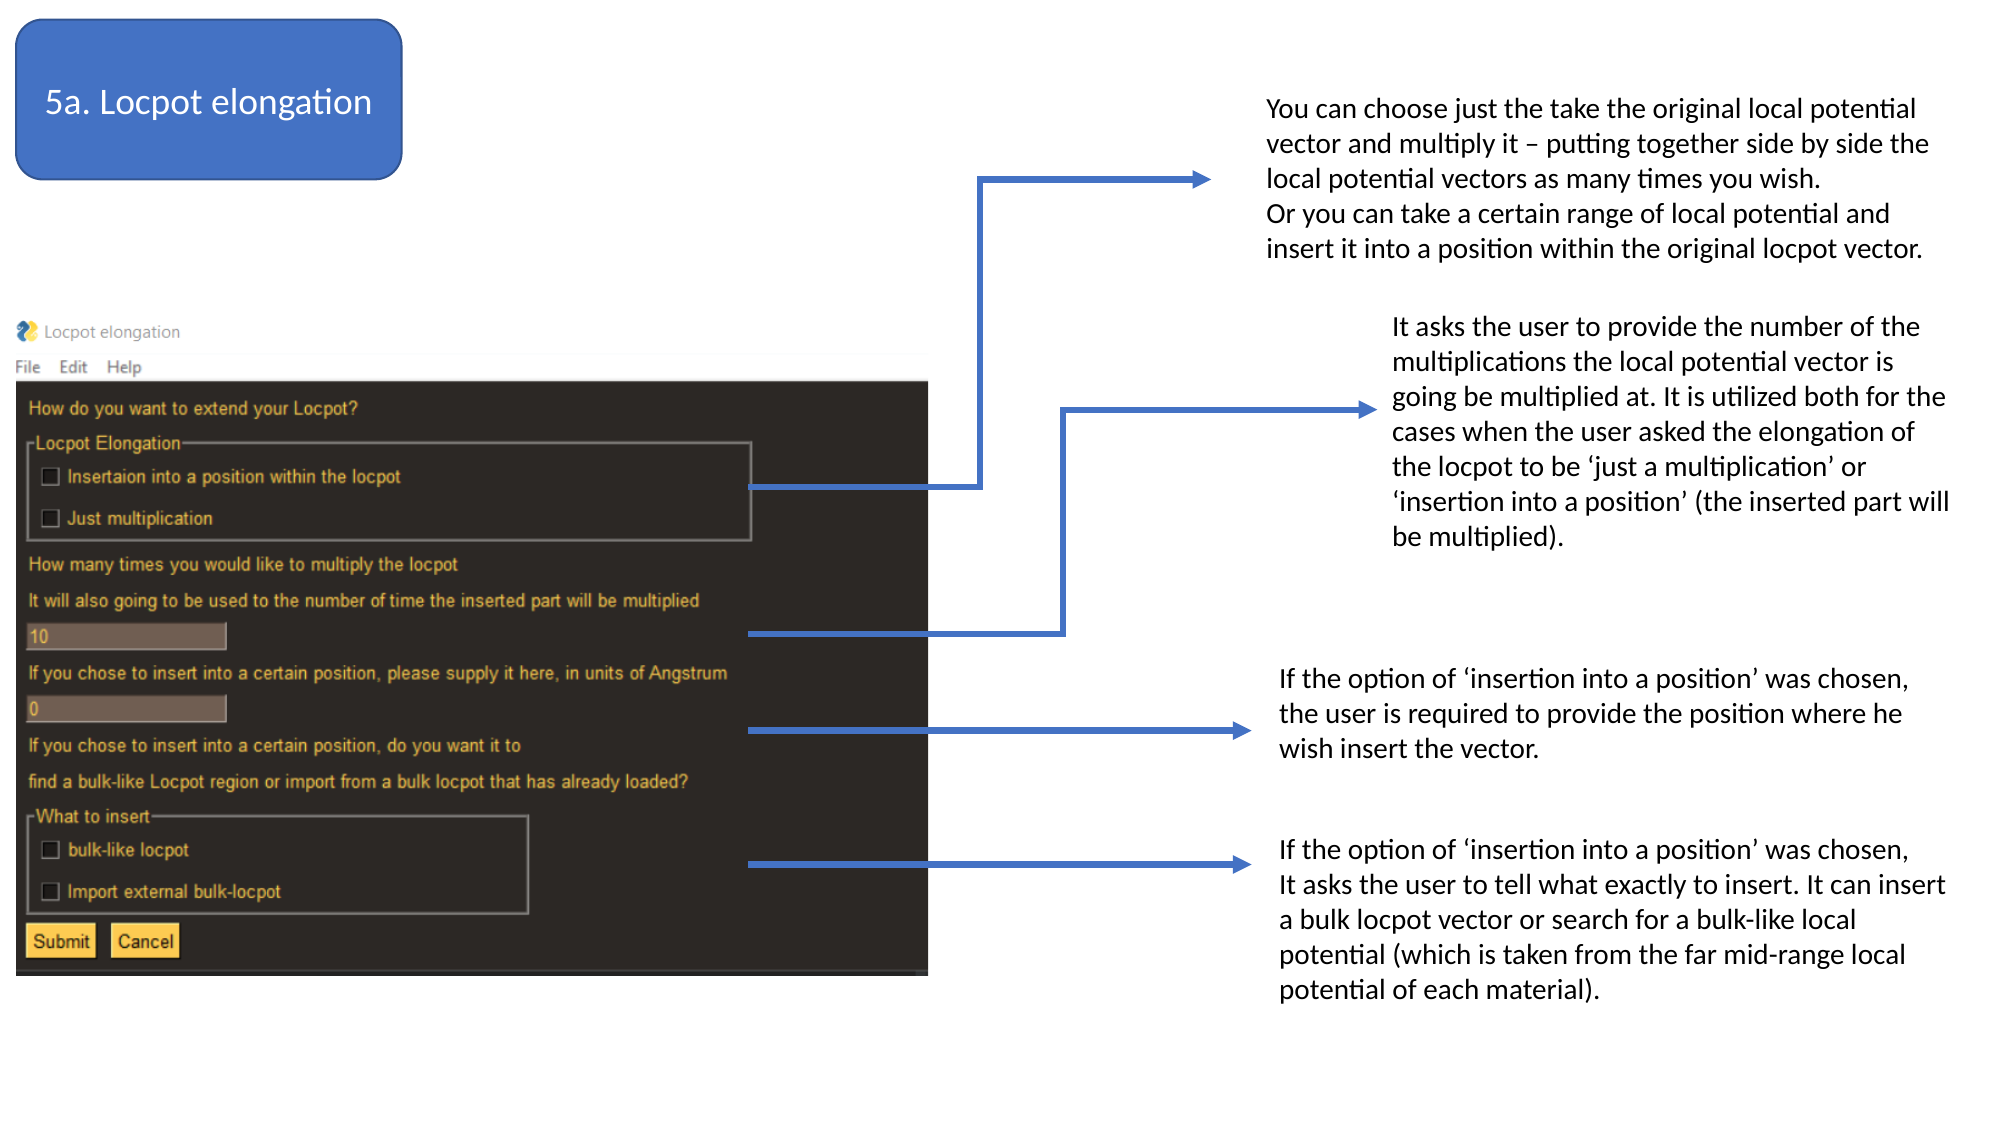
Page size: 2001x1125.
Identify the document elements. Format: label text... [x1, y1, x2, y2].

text_box 5a. Locpot elongation [15, 18, 403, 181]
picture [16, 320, 929, 976]
text_box If the option of ‘insertion into a position’ was chosen, the user is required to provide the position where he wish insert the vector. [1264, 651, 1970, 772]
text_box If the option of ‘insertion into a position’ was chosen, It asks the user to tell what exactly to insert. It can insert a bulk locpot vector or search for a bulk-like local potential (which is taken from the far mid-range local potential of each material). [1264, 822, 1970, 1013]
text_box You can choose just the take the original local potential vector and multiply it – putting together side by side the local potential vectors as many times you wish. Or you can take a certain range of local potential and insert it into a position within the original locpot vector. [1251, 82, 1957, 272]
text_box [748, 179, 1212, 409]
text_box It asks the user to provide the number of the multiplications the local potential vector is going be multiplied at. It is utilized both for the cases when the user asked the elongation of the locpot to be ‘just a multiplication’ or ‘insertion into a position’ (the inserted part will be multiplied). [1377, 299, 1970, 560]
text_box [748, 409, 1378, 634]
